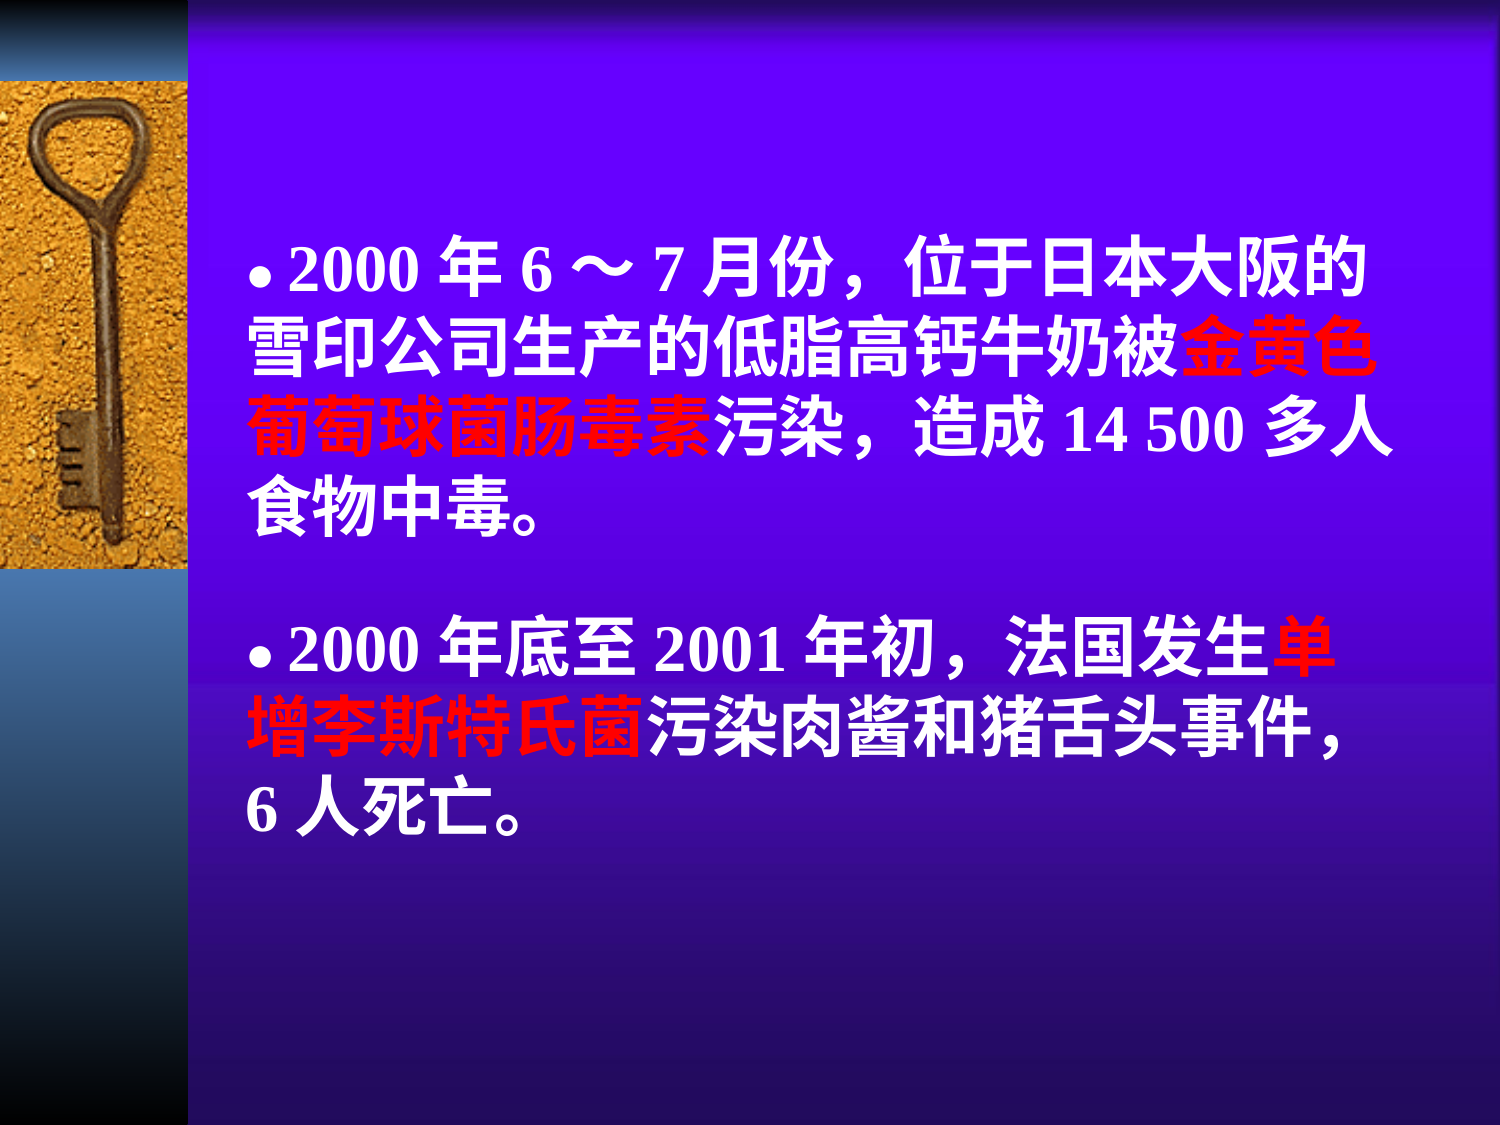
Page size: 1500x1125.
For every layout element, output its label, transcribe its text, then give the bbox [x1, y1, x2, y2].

picture [0, 0, 1500, 1125]
text_box ● 2000年6～7月份，位于日本大阪的雪印公司生产的低脂高钙牛奶被金黄色葡萄球菌肠毒素污染，造成14 500多人食物中毒。 ● 2000年底至2001年初，法国发生单增李斯特氏菌污染肉酱和猪舌头事件，6人死亡。 [230, 137, 1417, 1022]
